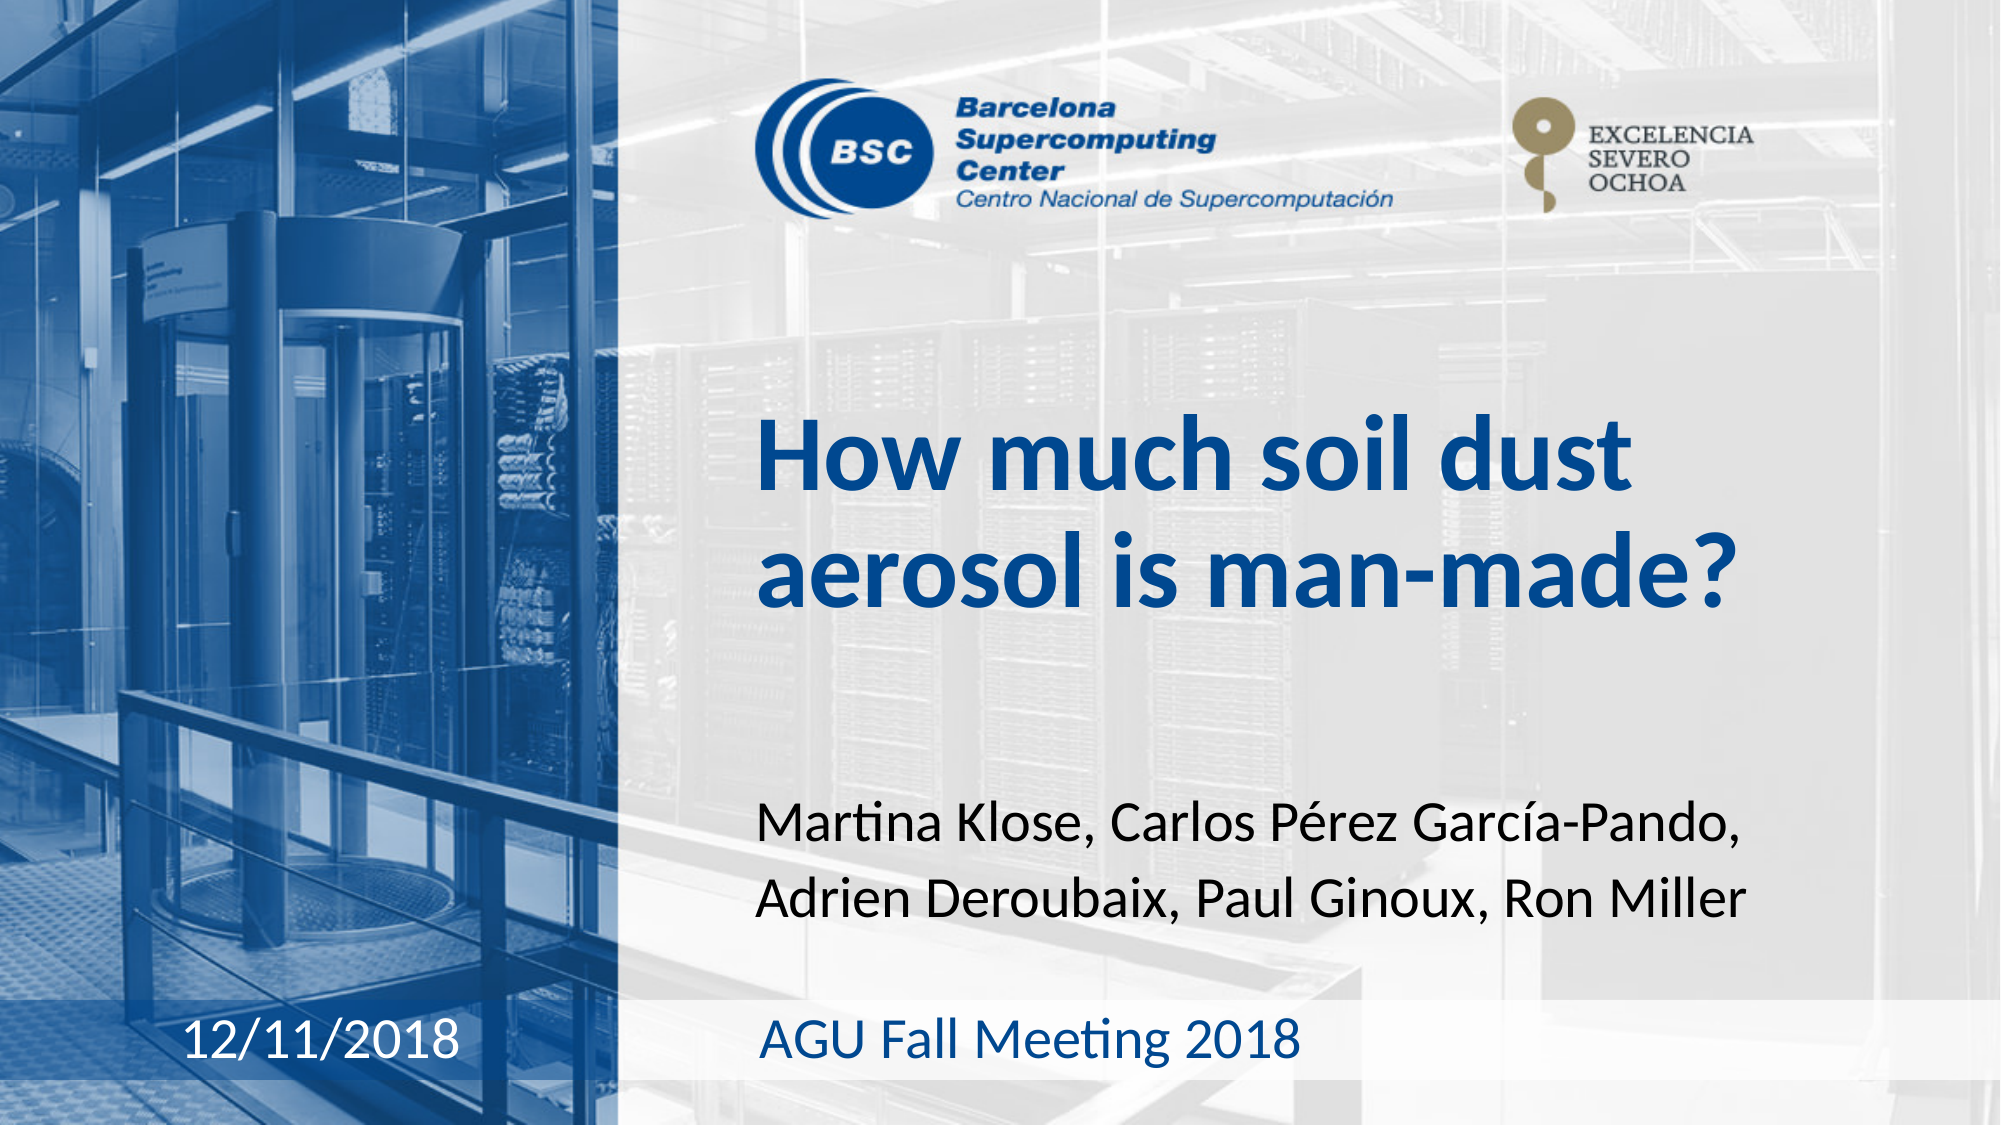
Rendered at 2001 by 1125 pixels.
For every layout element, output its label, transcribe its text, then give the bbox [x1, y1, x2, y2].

list 12/11/2018 [53, 999, 588, 1080]
subtitle Martina Klose, Carlos Pérez García-Pando, Adrien Deroubaix, Paul Ginoux, Ron Miller [740, 782, 1792, 939]
list AGU Fall Meeting 2018 [744, 999, 1845, 1080]
title How much soil dust aerosol is man-made? [740, 267, 1840, 760]
picture [0, 0, 2001, 1125]
